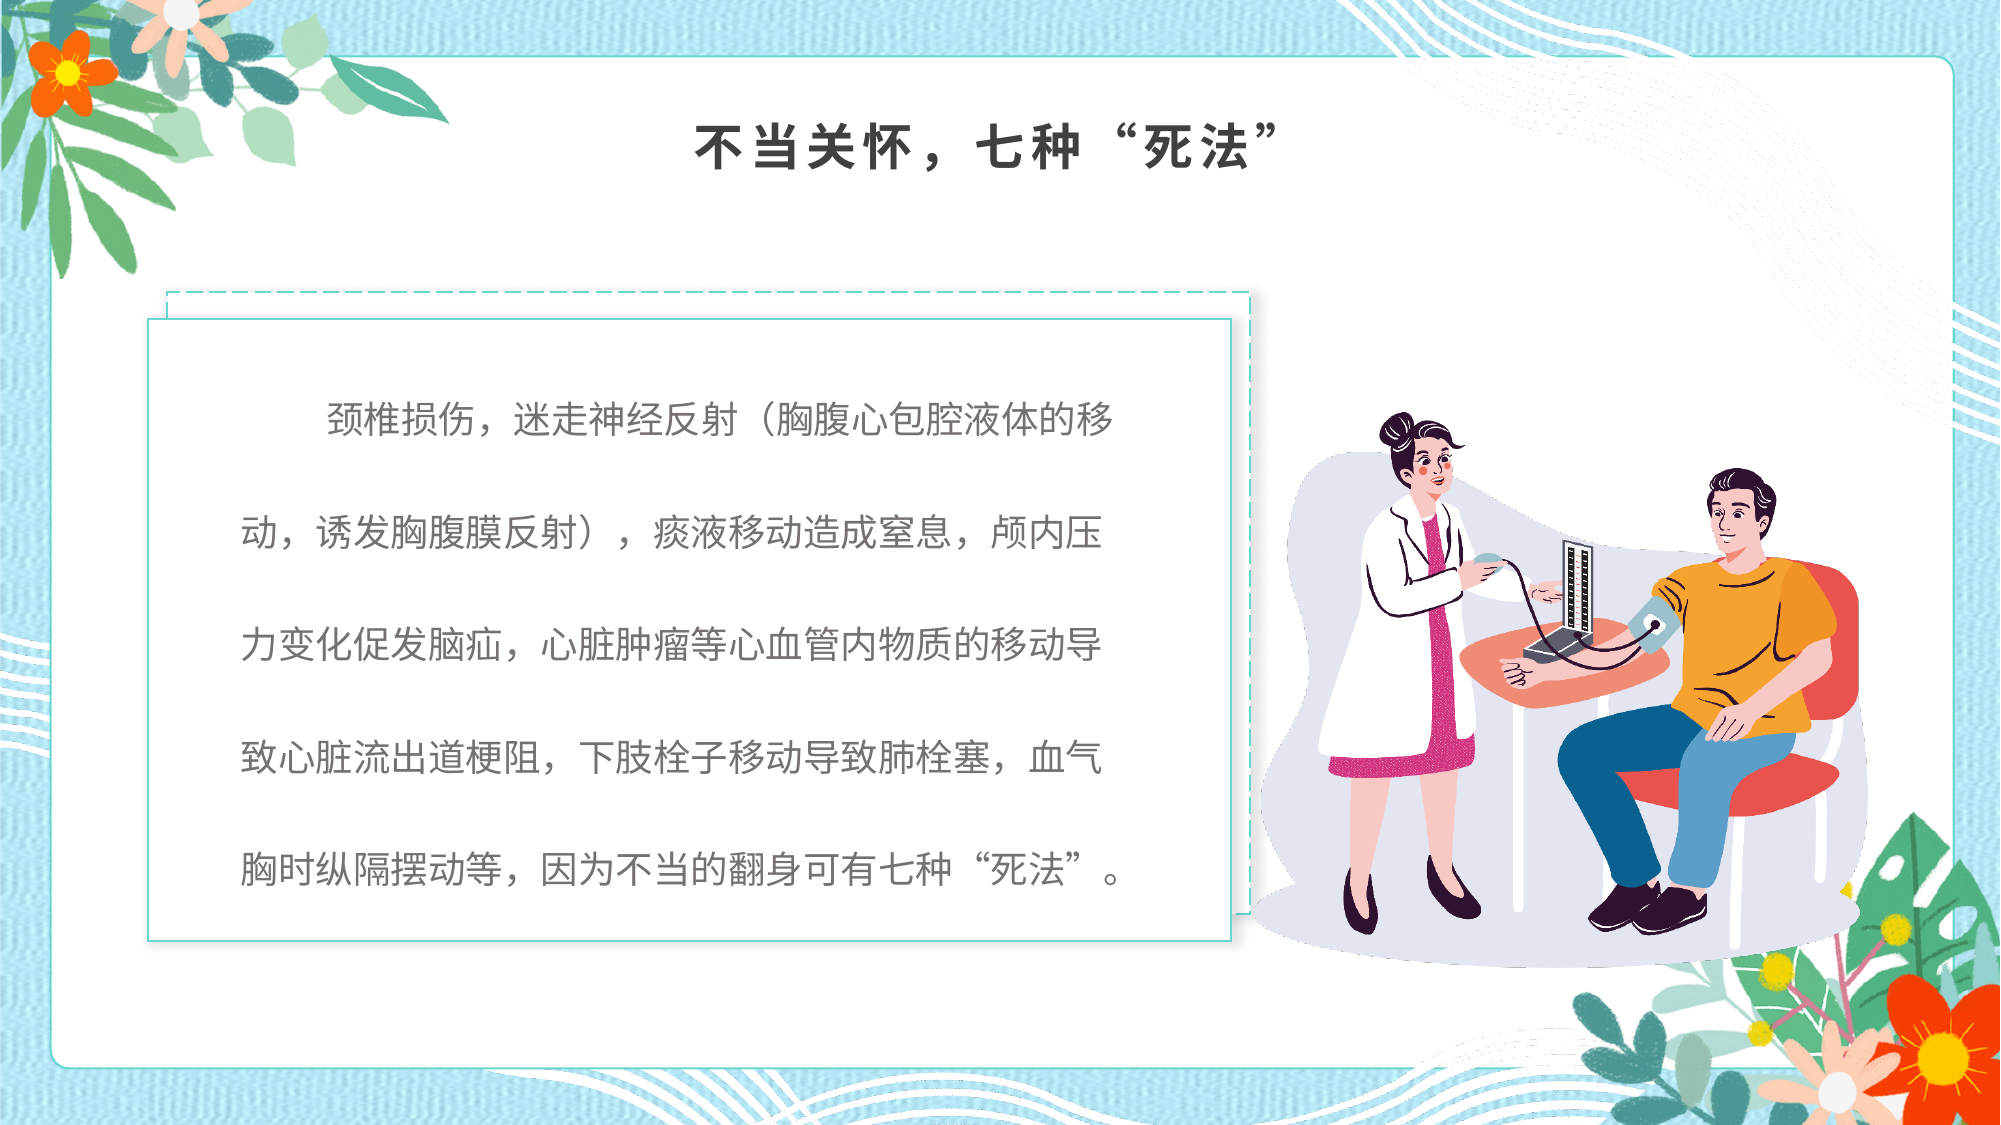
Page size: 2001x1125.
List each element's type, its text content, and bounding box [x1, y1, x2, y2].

picture [0, 0, 2000, 1125]
title 不当关怀，七种“死法” [499, 47, 1500, 251]
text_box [147, 292, 1250, 941]
